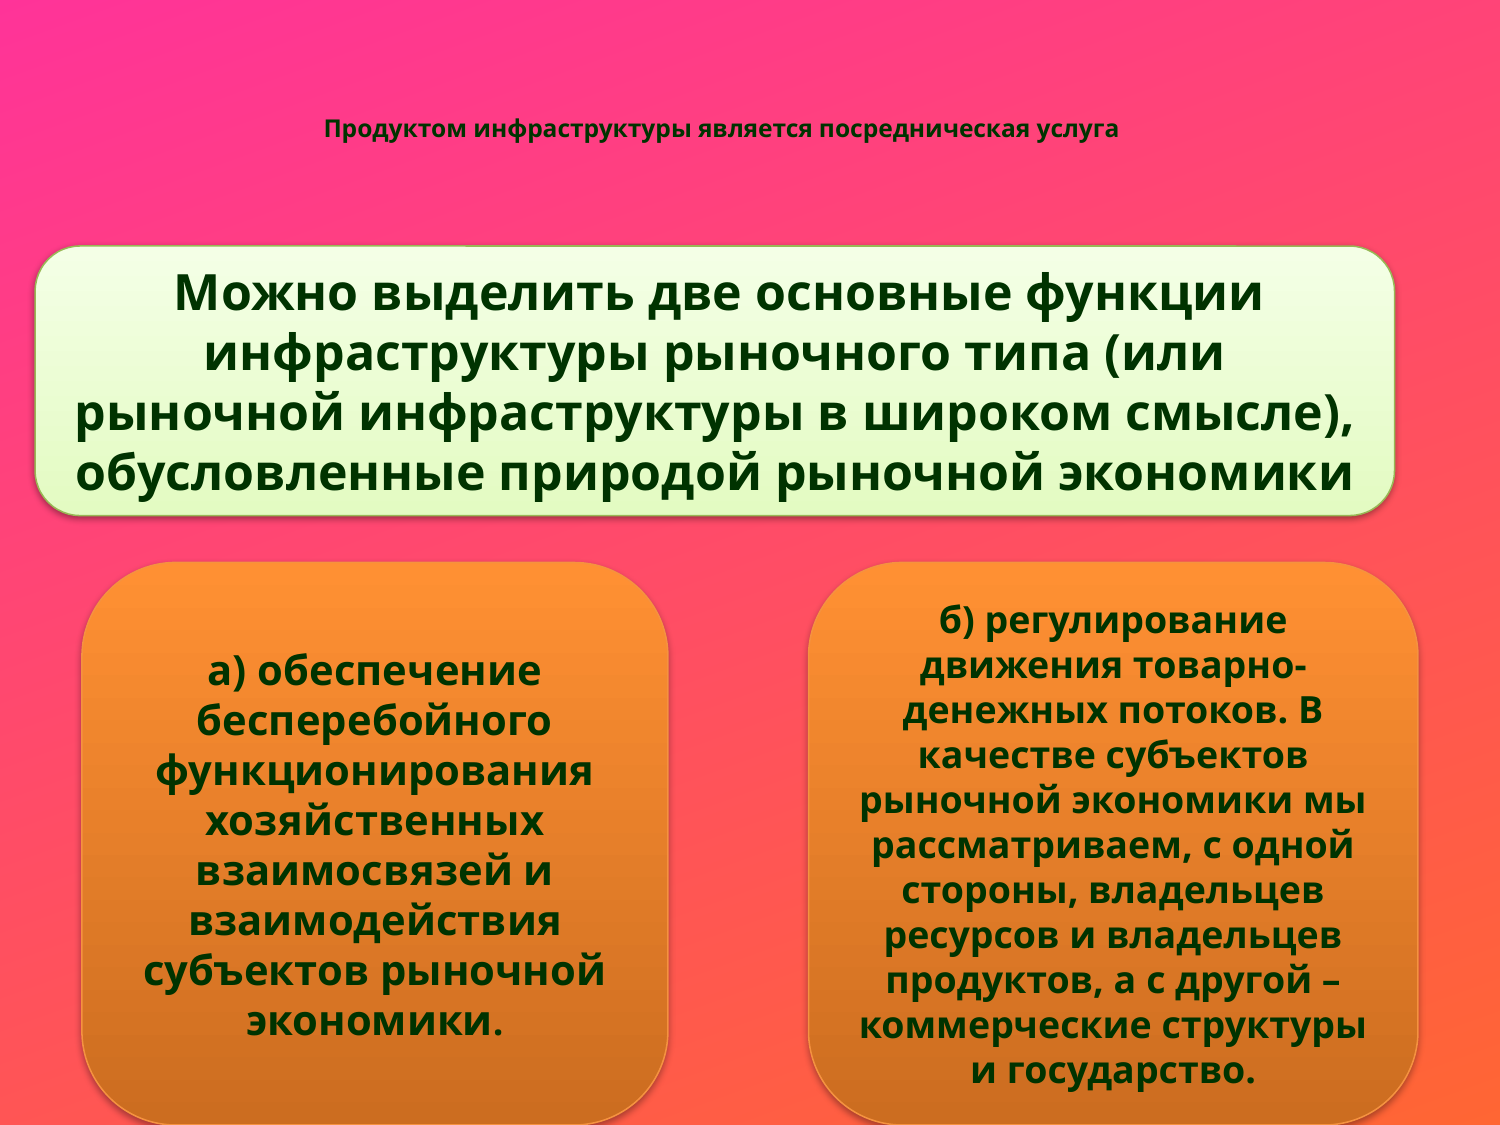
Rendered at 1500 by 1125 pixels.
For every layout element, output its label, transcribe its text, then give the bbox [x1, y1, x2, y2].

text_box б) регулирование движения товарно-денежных потоков. В качестве субъектов рыночной экономики мы рассматриваем, с одной стороны, владельцев ресурсов и владельцев продуктов, а с другой – коммерческие структуры и государство. [807, 561, 1419, 1125]
text_box Можно выделить две основные функции инфраструктуры рыночного типа (или рыночной инфраструктуры в широком смысле), обусловленные природой рыночной экономики [34, 245, 1396, 517]
title Продуктом инфраструктуры является посредническая услуга [46, 46, 1397, 235]
text_box а) обеспечение бесперебойного функционирования хозяйственных взаимосвязей и взаимодействия субъектов рыночной экономики. [81, 561, 669, 1125]
